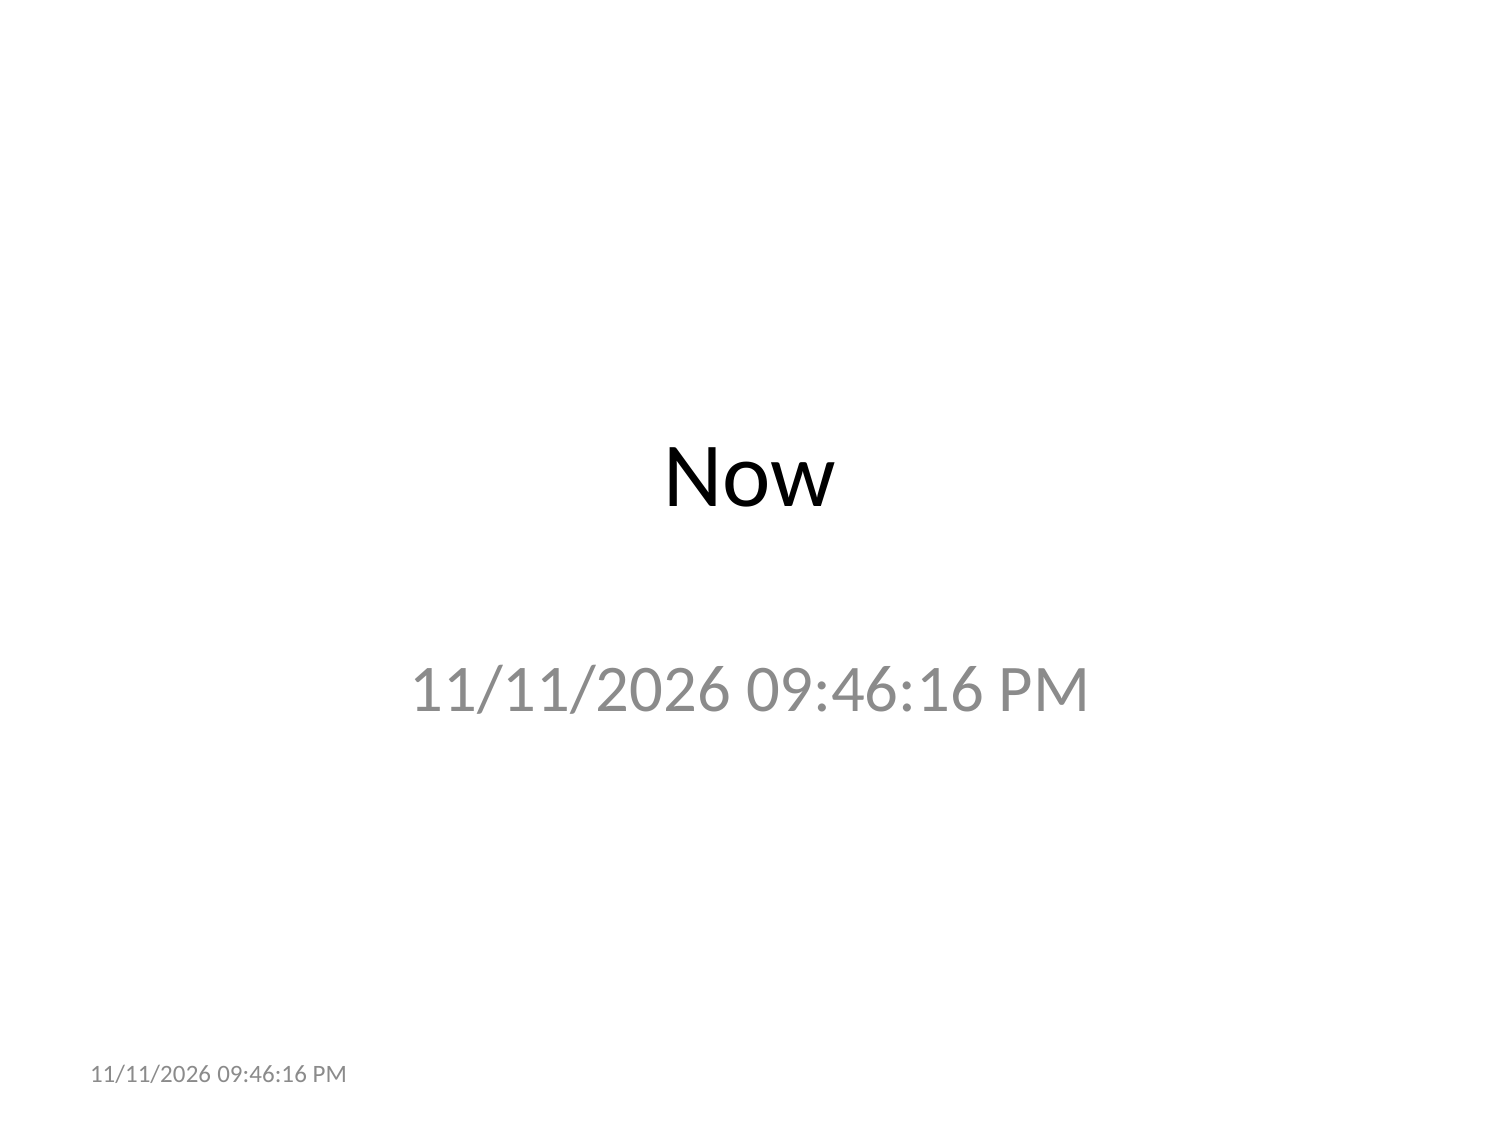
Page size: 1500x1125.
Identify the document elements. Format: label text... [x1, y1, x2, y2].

title Now [112, 349, 1388, 591]
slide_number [75, 1042, 425, 1103]
subtitle 2011-12-19 10:20:04 AM [225, 637, 1275, 925]
